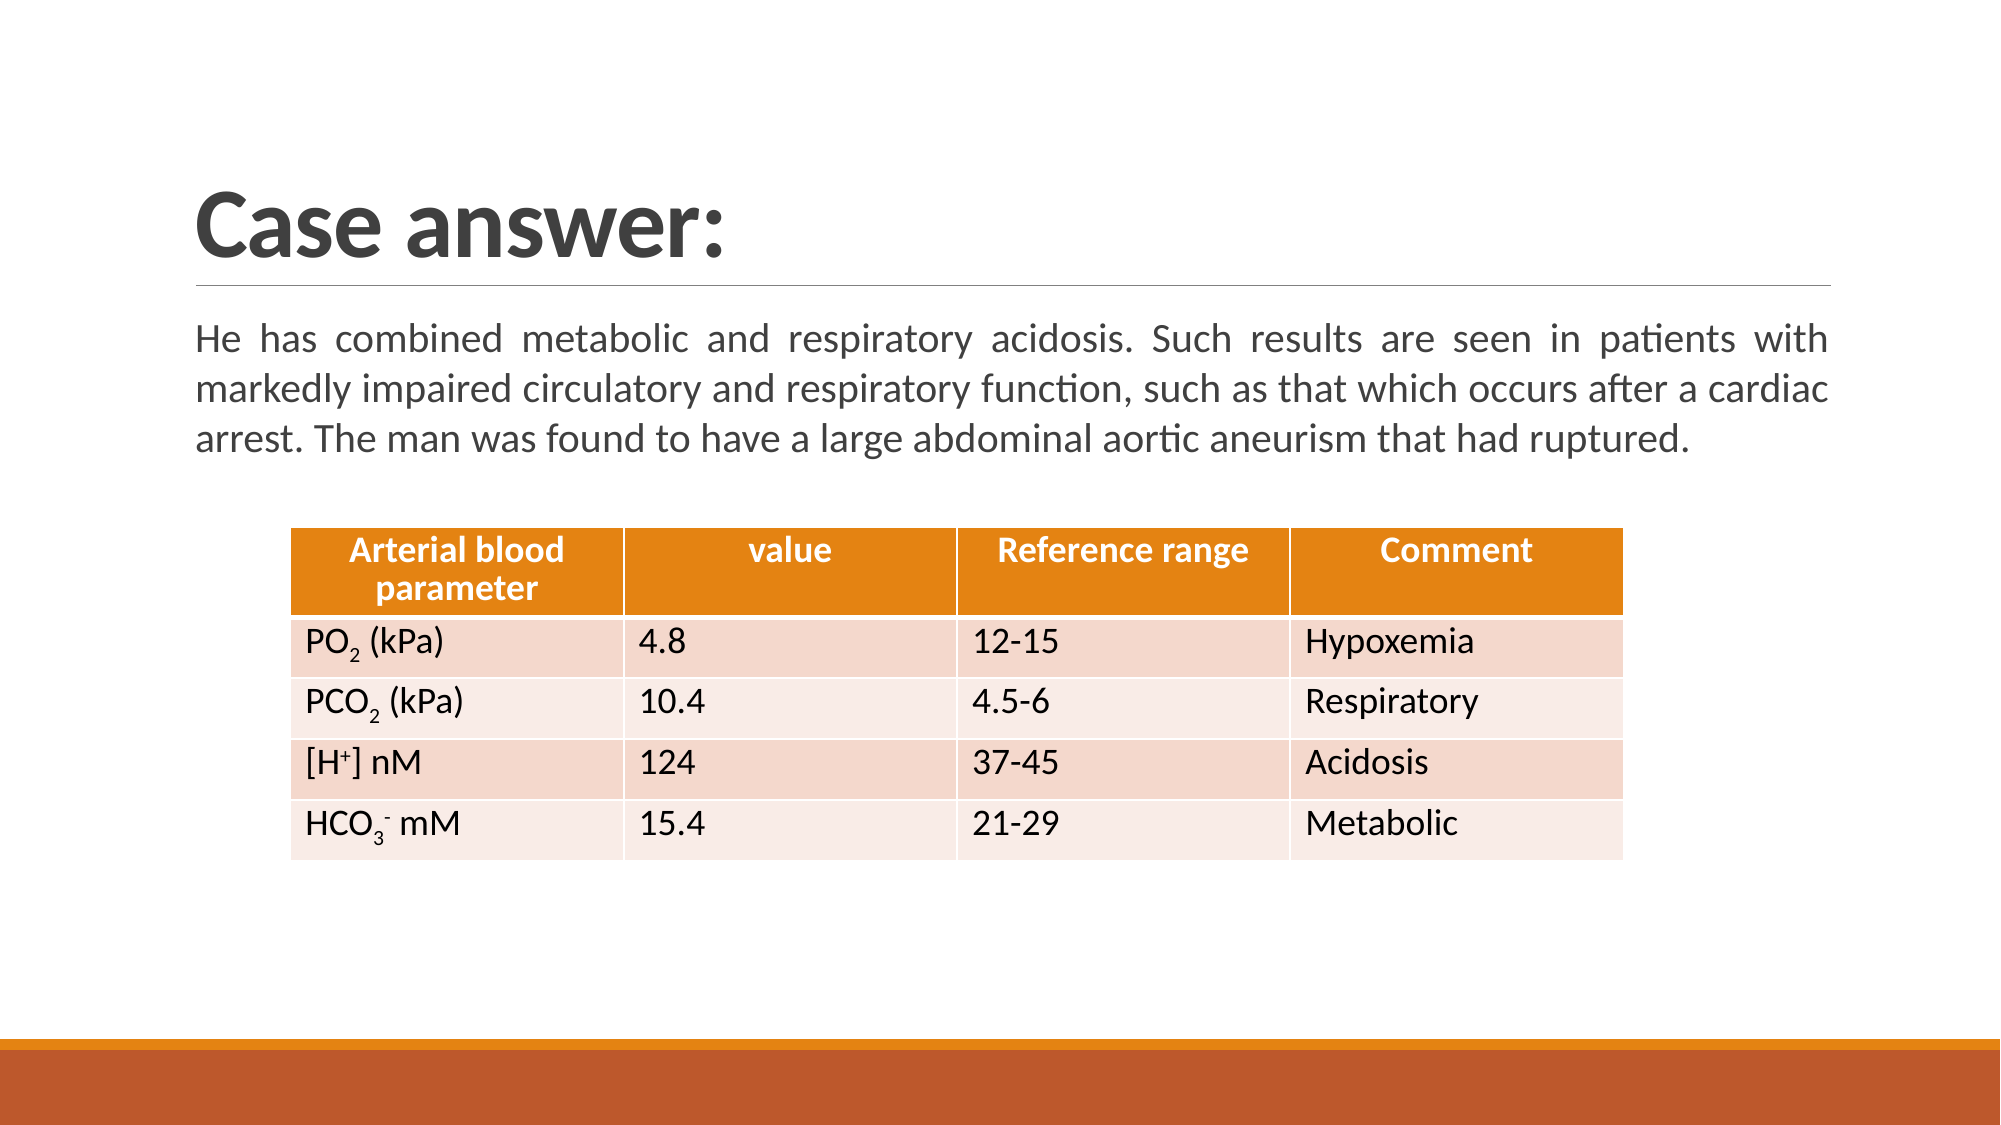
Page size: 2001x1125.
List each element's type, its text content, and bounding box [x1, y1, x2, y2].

table_header Arterial blood parameter [291, 528, 623, 615]
table_cell Metabolic [1291, 801, 1623, 860]
table_cell HCO3- mM [291, 801, 623, 860]
table_cell [H+] nM [291, 740, 623, 799]
table_cell Hypoxemia [1291, 620, 1623, 677]
list He has combined metabolic and respiratory acidosis. Such results are seen in patients with markedly impaired circulatory and respiratory function, such as that which occurs after a cardiac arrest. The man was found to have a large abdominal aortic aneurism that had ruptured. [180, 302, 1830, 616]
table_cell 4.8 [625, 620, 956, 677]
table_cell 124 [625, 740, 956, 799]
table_cell Respiratory [1291, 679, 1623, 738]
table_cell 21-29 [958, 801, 1289, 860]
table_cell 12-15 [958, 620, 1289, 677]
table_cell PO2 (kPa) [291, 620, 623, 677]
table_header Reference range [958, 528, 1289, 615]
table_cell PCO2 (kPa) [291, 679, 623, 738]
title Case answer: [180, 47, 1830, 285]
table_cell 15.4 [625, 801, 956, 860]
table_header Comment [1291, 528, 1623, 615]
table_cell 4.5-6 [958, 679, 1289, 738]
table_cell Acidosis [1291, 740, 1623, 799]
table_header value [625, 528, 956, 615]
table_cell 10.4 [625, 679, 956, 738]
table_cell 37-45 [958, 740, 1289, 799]
